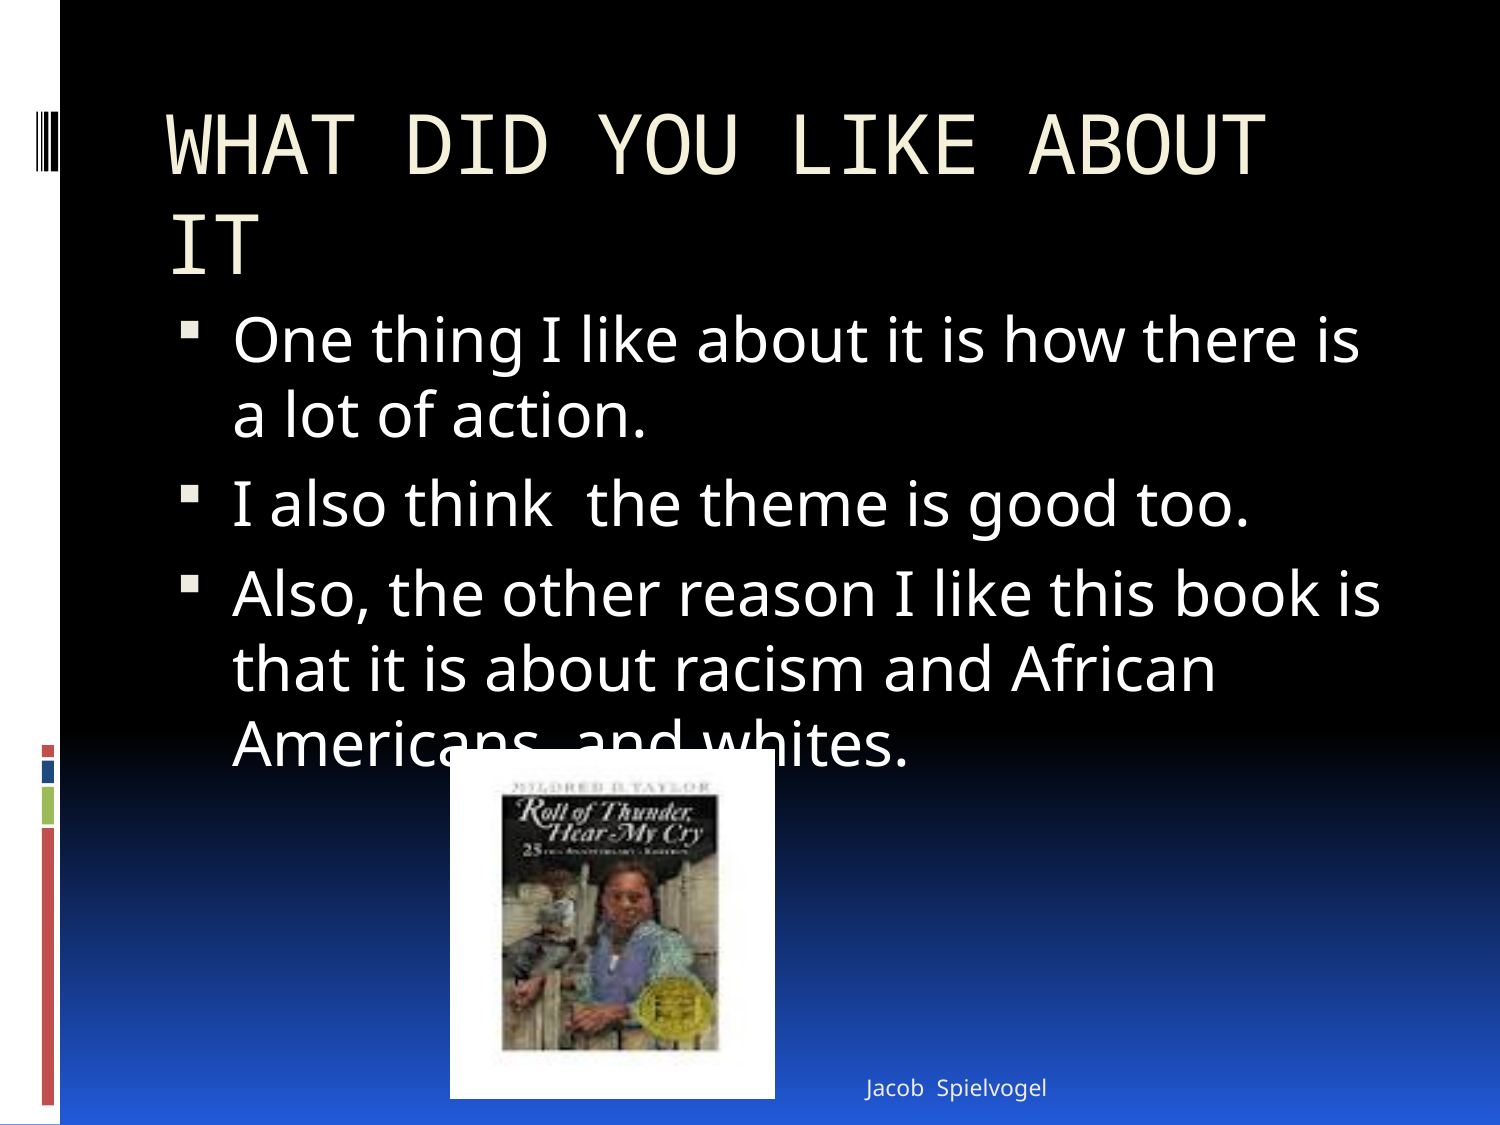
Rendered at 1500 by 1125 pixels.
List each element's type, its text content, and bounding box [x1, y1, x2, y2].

picture [449, 749, 776, 1099]
footer Jacob Spielvogel [150, 1052, 1063, 1113]
title WHAT DID YOU LIKE ABOUT IT [150, 83, 1425, 234]
list One thing I like about it is how there is a lot of action. I also think the theme is good too. Also, the other reason I like this book is that it is about racism and African Americans and whites. [150, 292, 1425, 1043]
